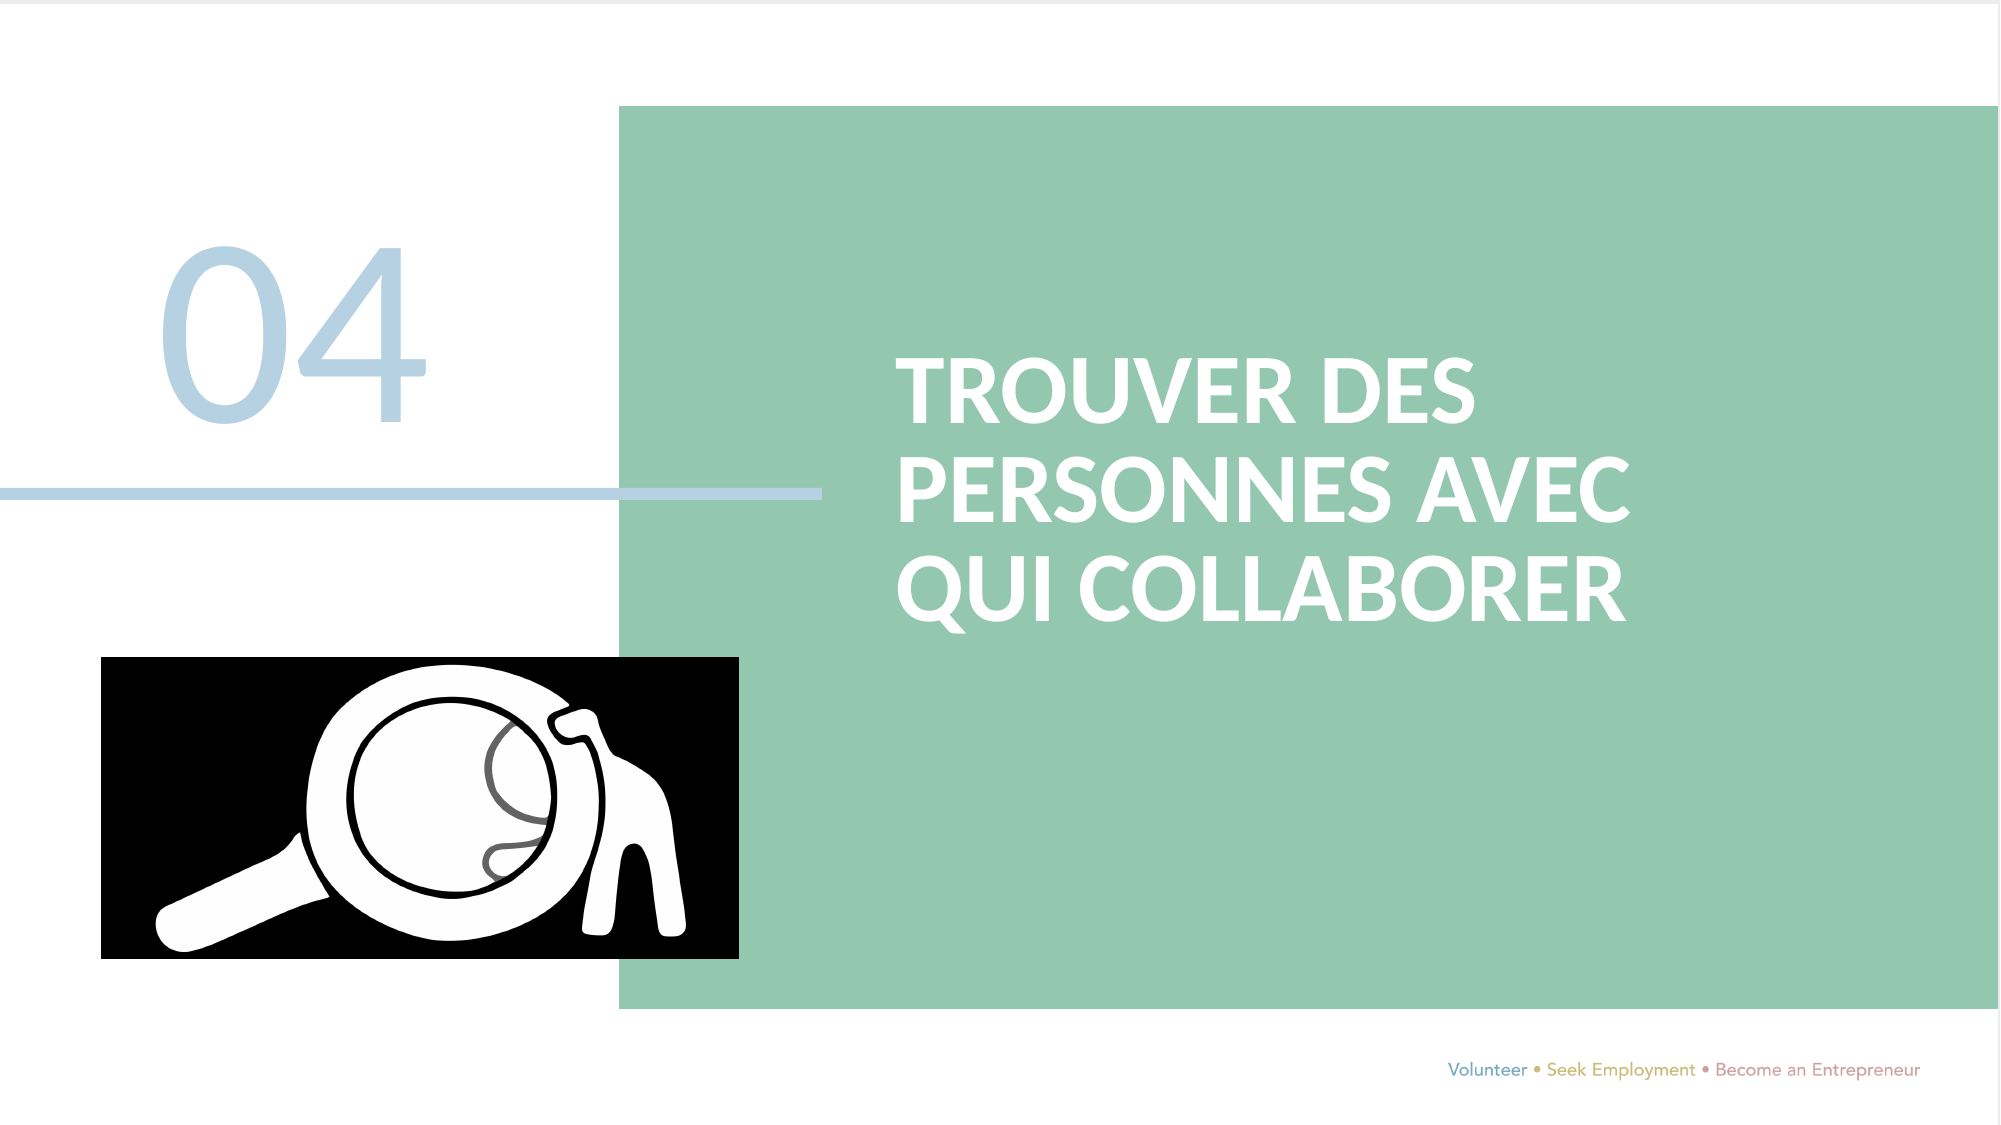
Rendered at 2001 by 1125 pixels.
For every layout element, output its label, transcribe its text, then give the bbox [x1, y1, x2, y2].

picture [101, 657, 739, 959]
picture [1418, 1046, 1971, 1103]
list 04 [141, 180, 481, 277]
list TROUVER DES PERSONNES AVEC QUI COLLABORER [880, 336, 1789, 881]
